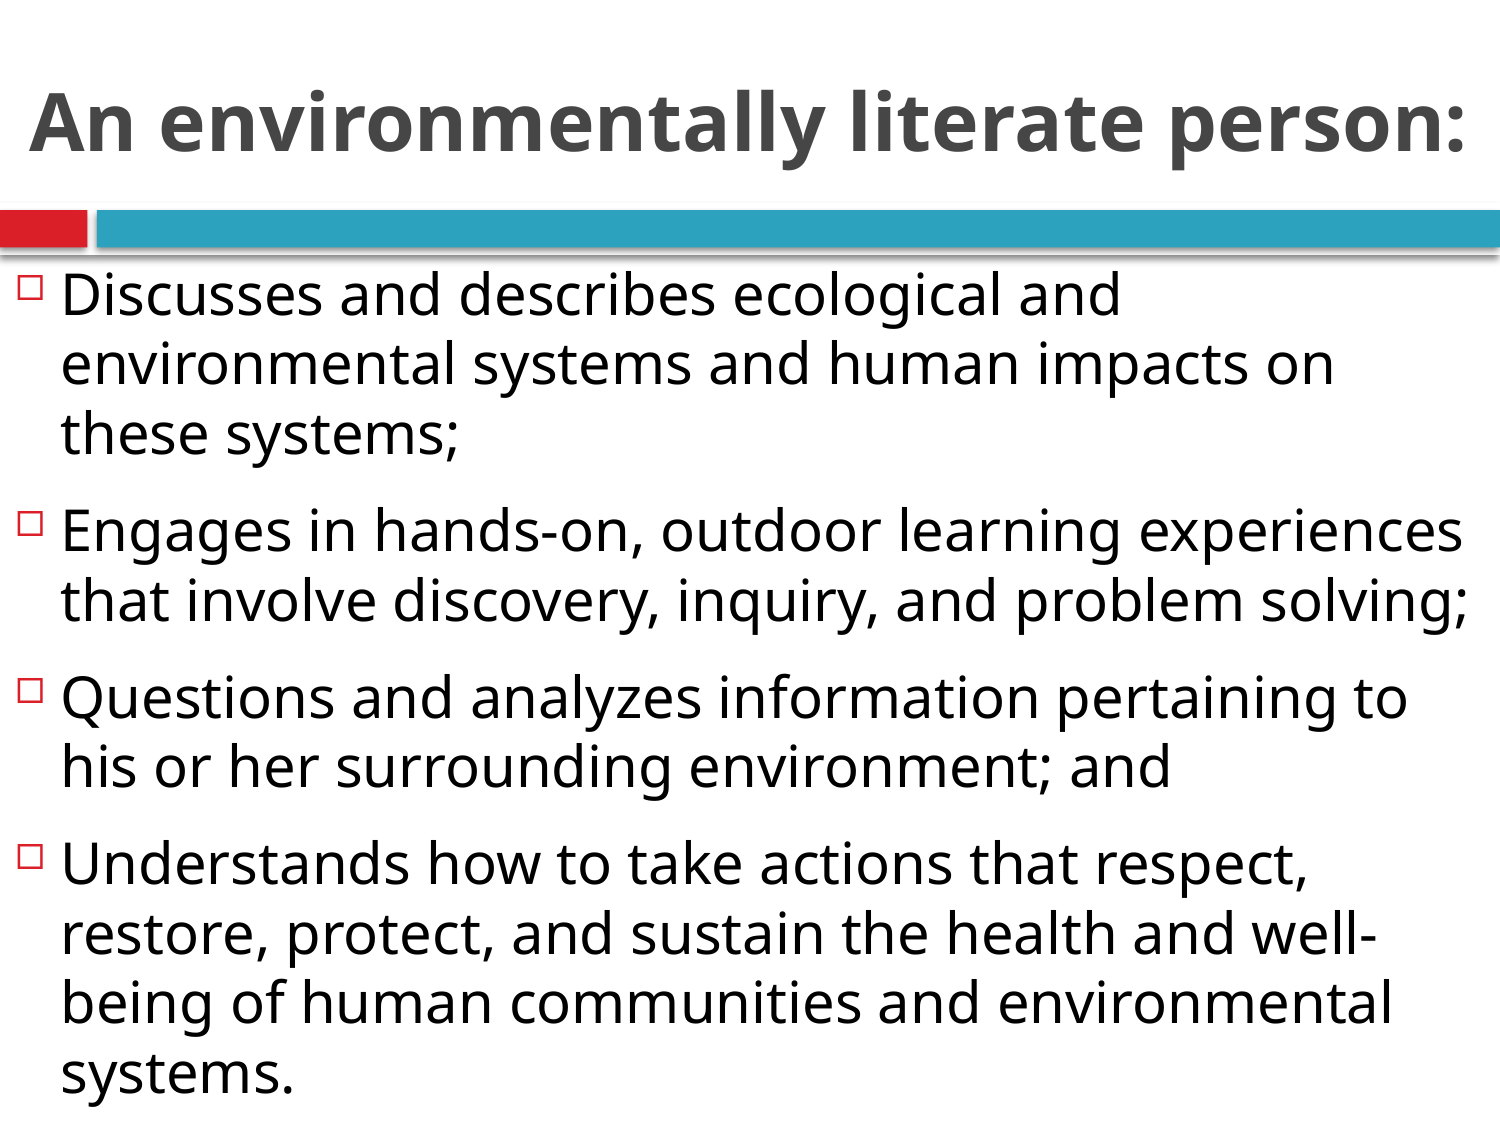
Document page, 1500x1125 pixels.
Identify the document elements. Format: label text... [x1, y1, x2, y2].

title An environmentally literate person: [0, 24, 1500, 213]
list Discusses and describes ecological and environmental systems and human impacts on these systems; Engages in hands-on, outdoor learning experiences that involve discovery, inquiry, and problem solving; Questions and analyzes information pertaining to his or her surrounding environment; and Understands how to take actions that respect, restore, protect, and sustain the health and well-being of human communities and environmental systems. [0, 249, 1500, 1125]
